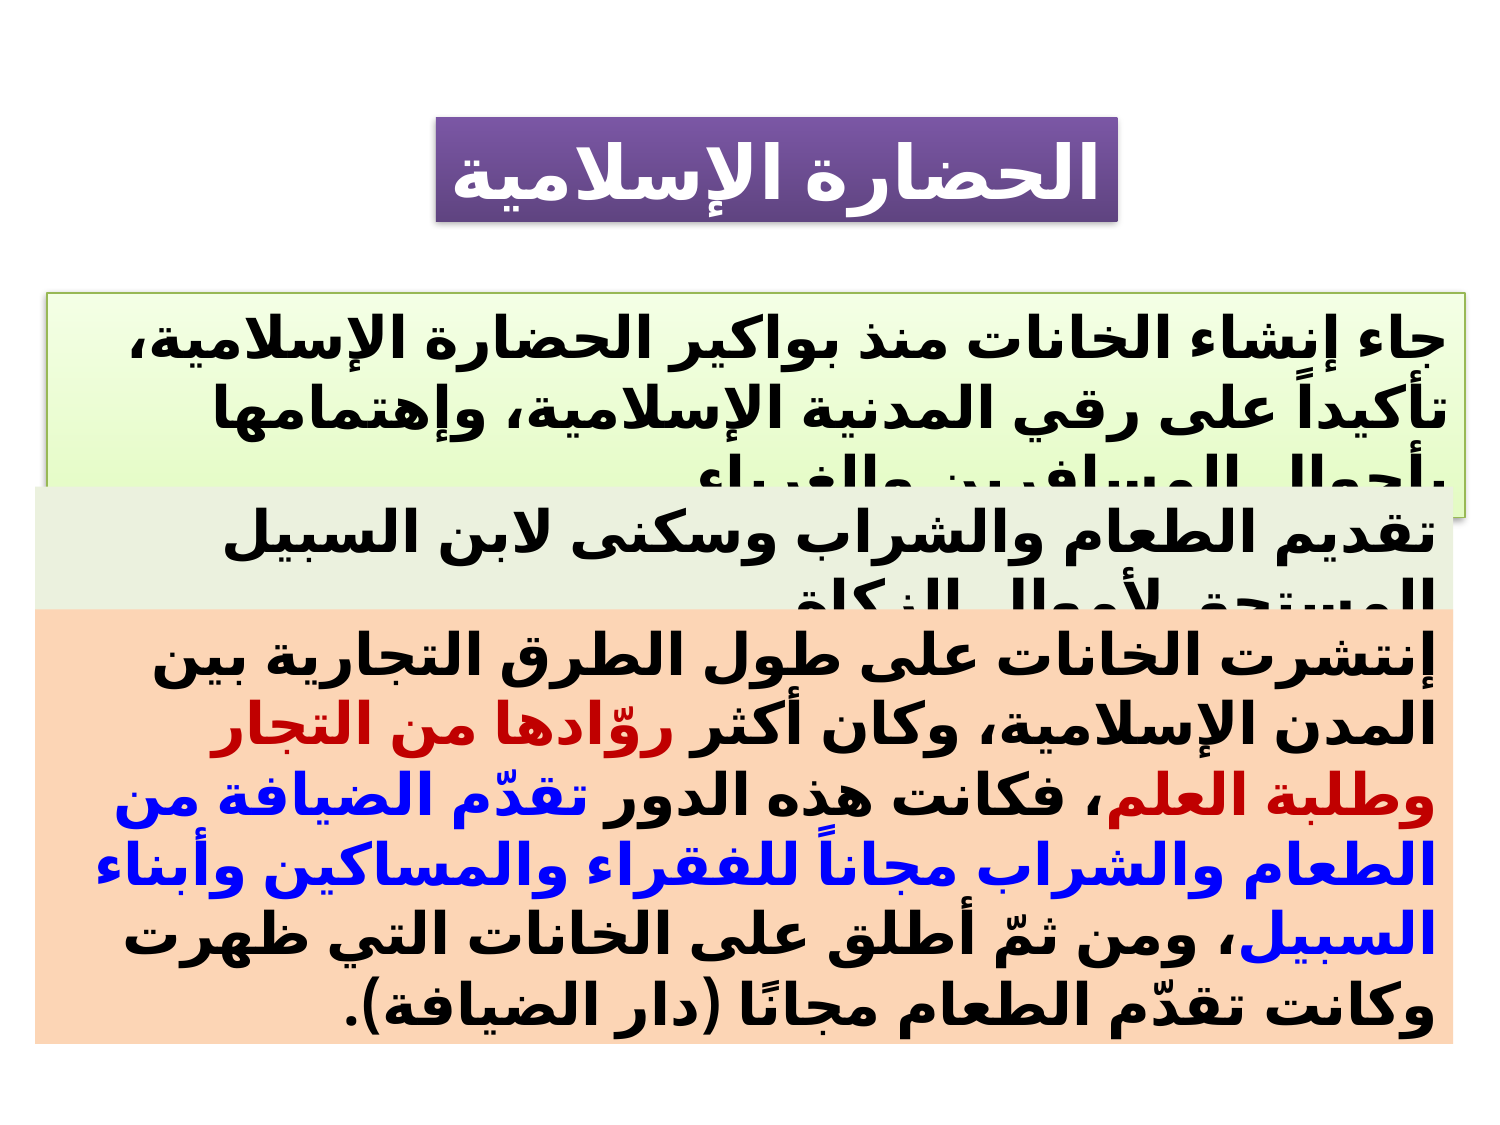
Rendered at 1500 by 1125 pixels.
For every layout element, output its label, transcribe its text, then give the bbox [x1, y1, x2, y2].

text_box الحضارة الإسلامية [435, 117, 1118, 222]
text_box إنتشرت الخانات على طول الطرق التجارية بين المدن الإسلامية، وكان أكثر روّادها من التجار وطلبة العلم، فكانت هذه الدور تقدّم الضيافة من الطعام والشراب مجاناً للفقراء والمساكين وأبناء السبيل، ومن ثمّ أطلق على الخانات التي ظهرت وكانت تقدّم الطعام مجانًا (دار الضيافة). [35, 609, 1454, 1044]
text_box تقديم الطعام والشراب وسكنى لابن السبيل المستحق لأموال الزكاة [35, 486, 1454, 609]
text_box جاء إنشاء الخانات منذ بواكير الحضارة الإسلامية، تأكيداً على رقي المدنية الإسلامية، وإهتمامها بأحوال المسافرين والغرباء. [46, 292, 1466, 518]
